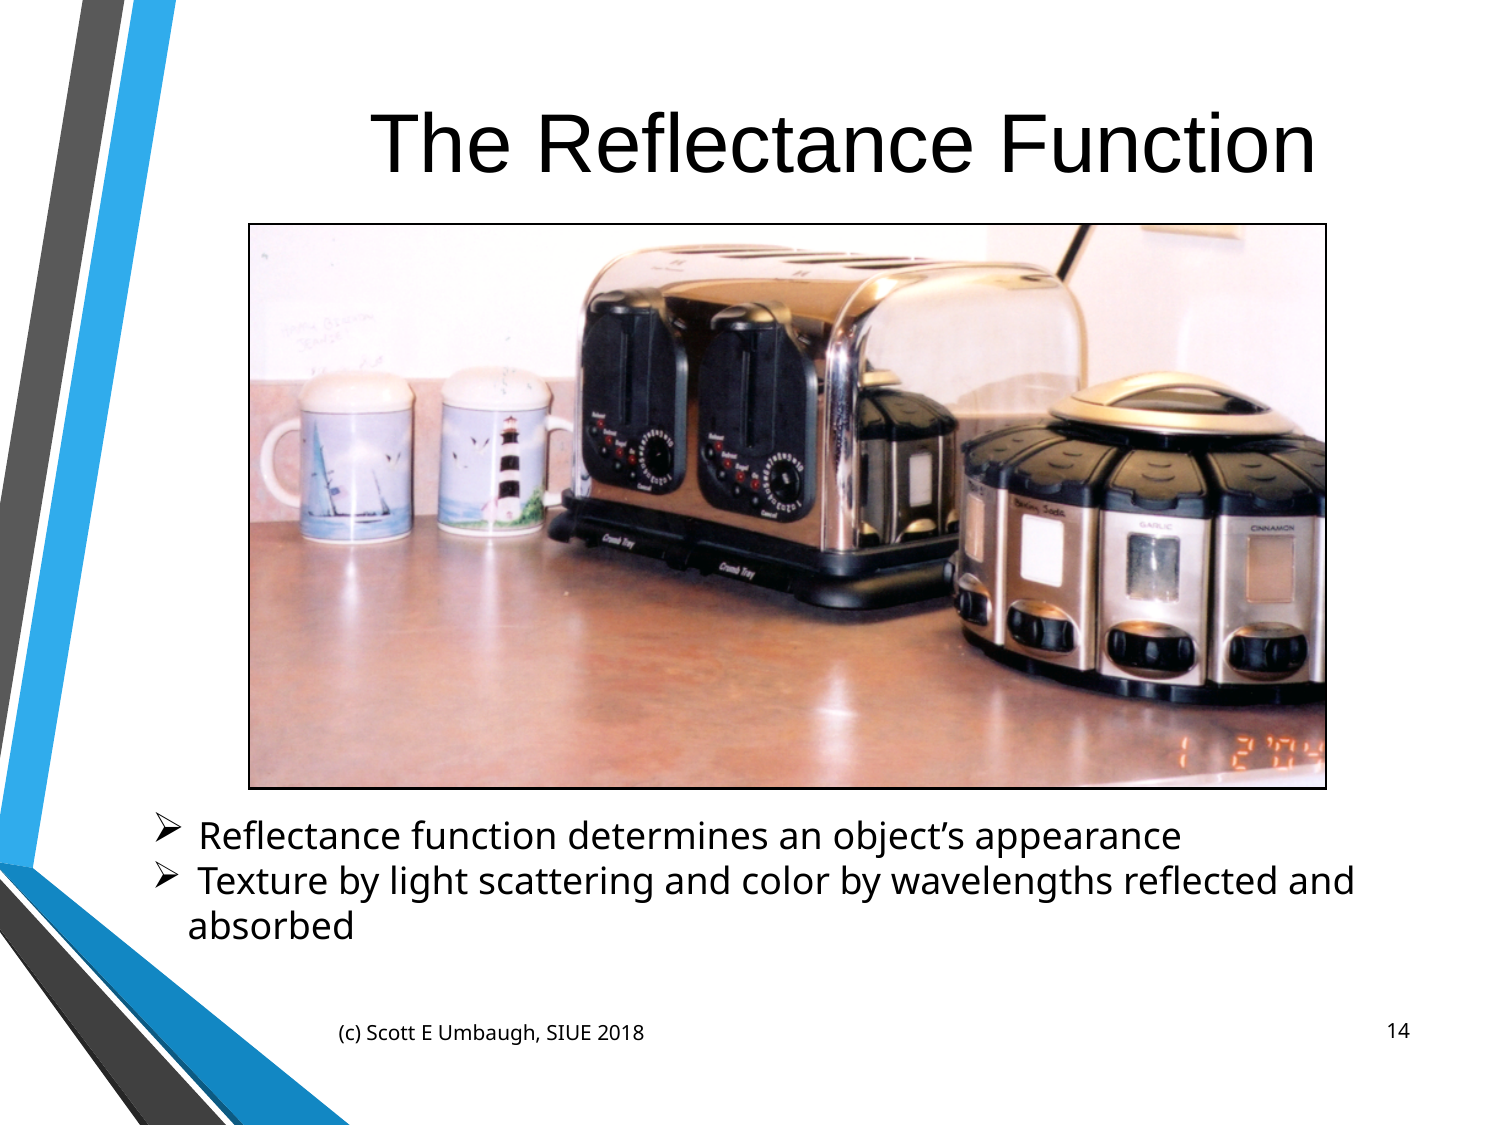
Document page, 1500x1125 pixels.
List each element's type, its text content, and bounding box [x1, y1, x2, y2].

text_box Reflectance function determines an object’s appearance Texture by light scattering and color by wavelengths reflected and absorbed [137, 800, 1475, 955]
picture [249, 224, 1326, 788]
title The Reflectance Function [200, 26, 1338, 252]
slide_number 14 [1354, 1001, 1425, 1062]
footer (c) Scott E Umbaugh, SIUE 2018 [323, 1001, 1196, 1062]
